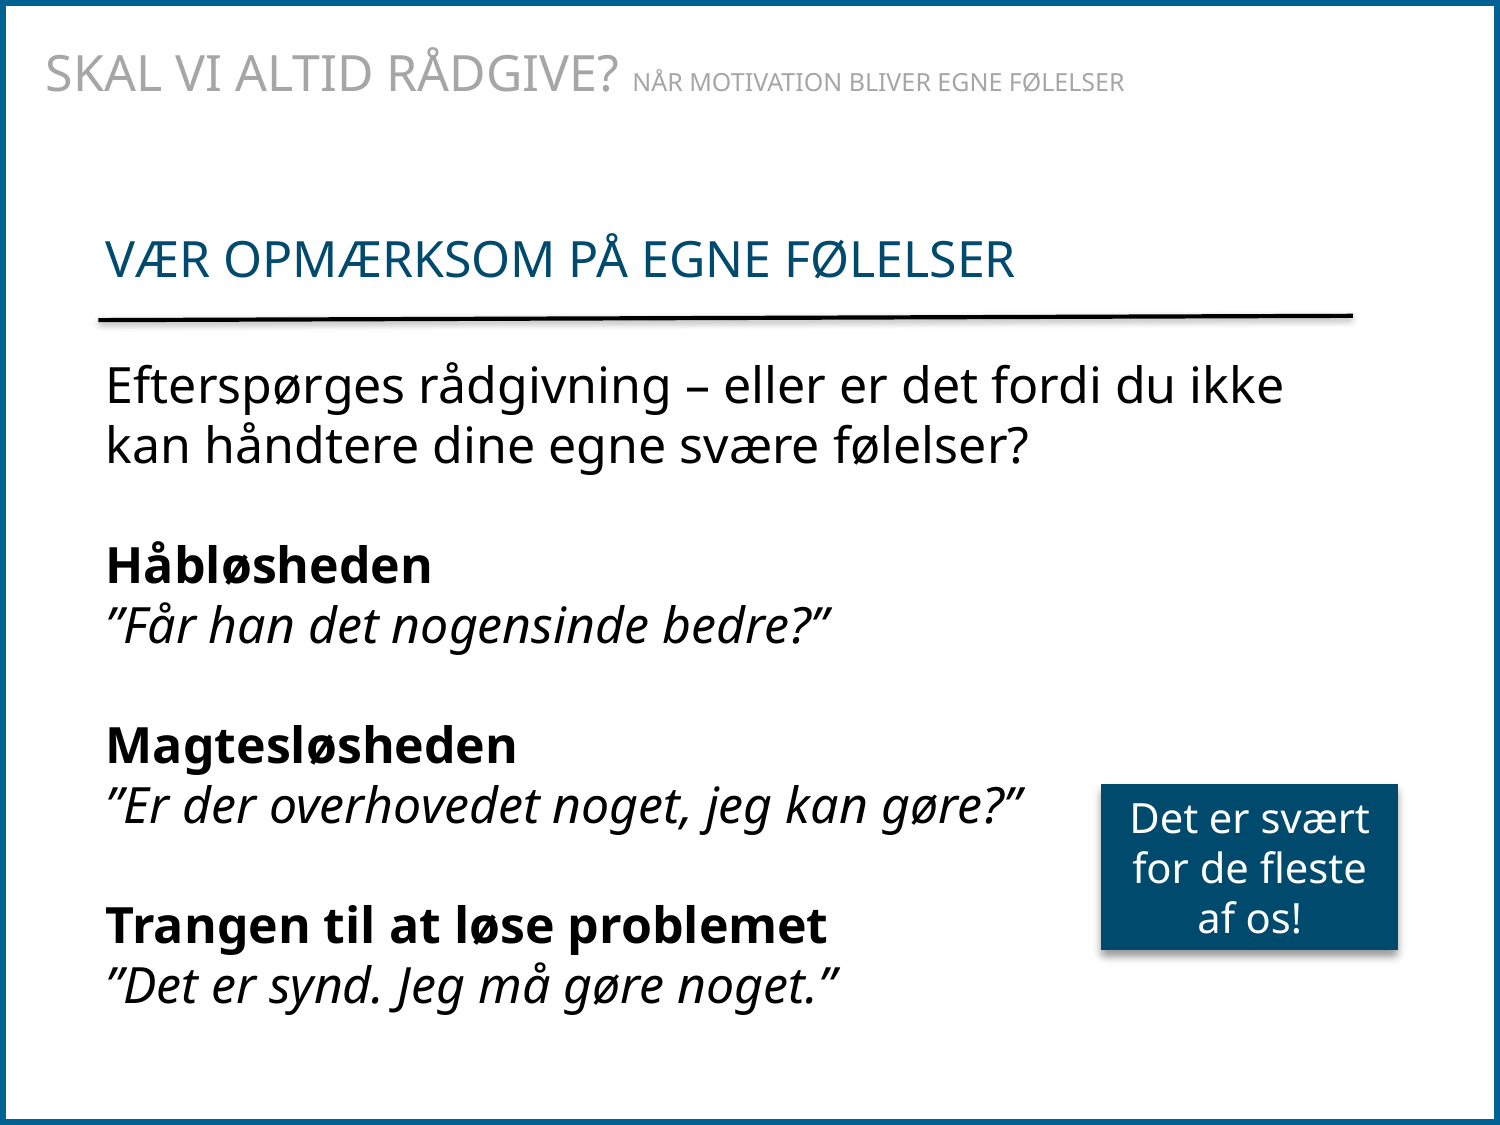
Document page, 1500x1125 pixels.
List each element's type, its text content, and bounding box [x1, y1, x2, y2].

title Vær opmærksom på egne følelser [97, 219, 1257, 312]
text_box Skal vi altid rådgive? Når motivation bliver egne følelser [38, 33, 1197, 125]
text_box Det er svært for de fleste af os! [1101, 784, 1398, 950]
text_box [98, 315, 1354, 321]
text_box Efterspørges rådgivning – eller er det fordi du ikke kan håndtere dine egne svære følelser? Håbløsheden ”Får han det nogensinde bedre?” Magtesløsheden ”Er der overhovedet noget, jeg kan gøre?” Trangen til at løse problemet ”Det er synd. Jeg må gøre noget.” [98, 346, 1352, 1112]
